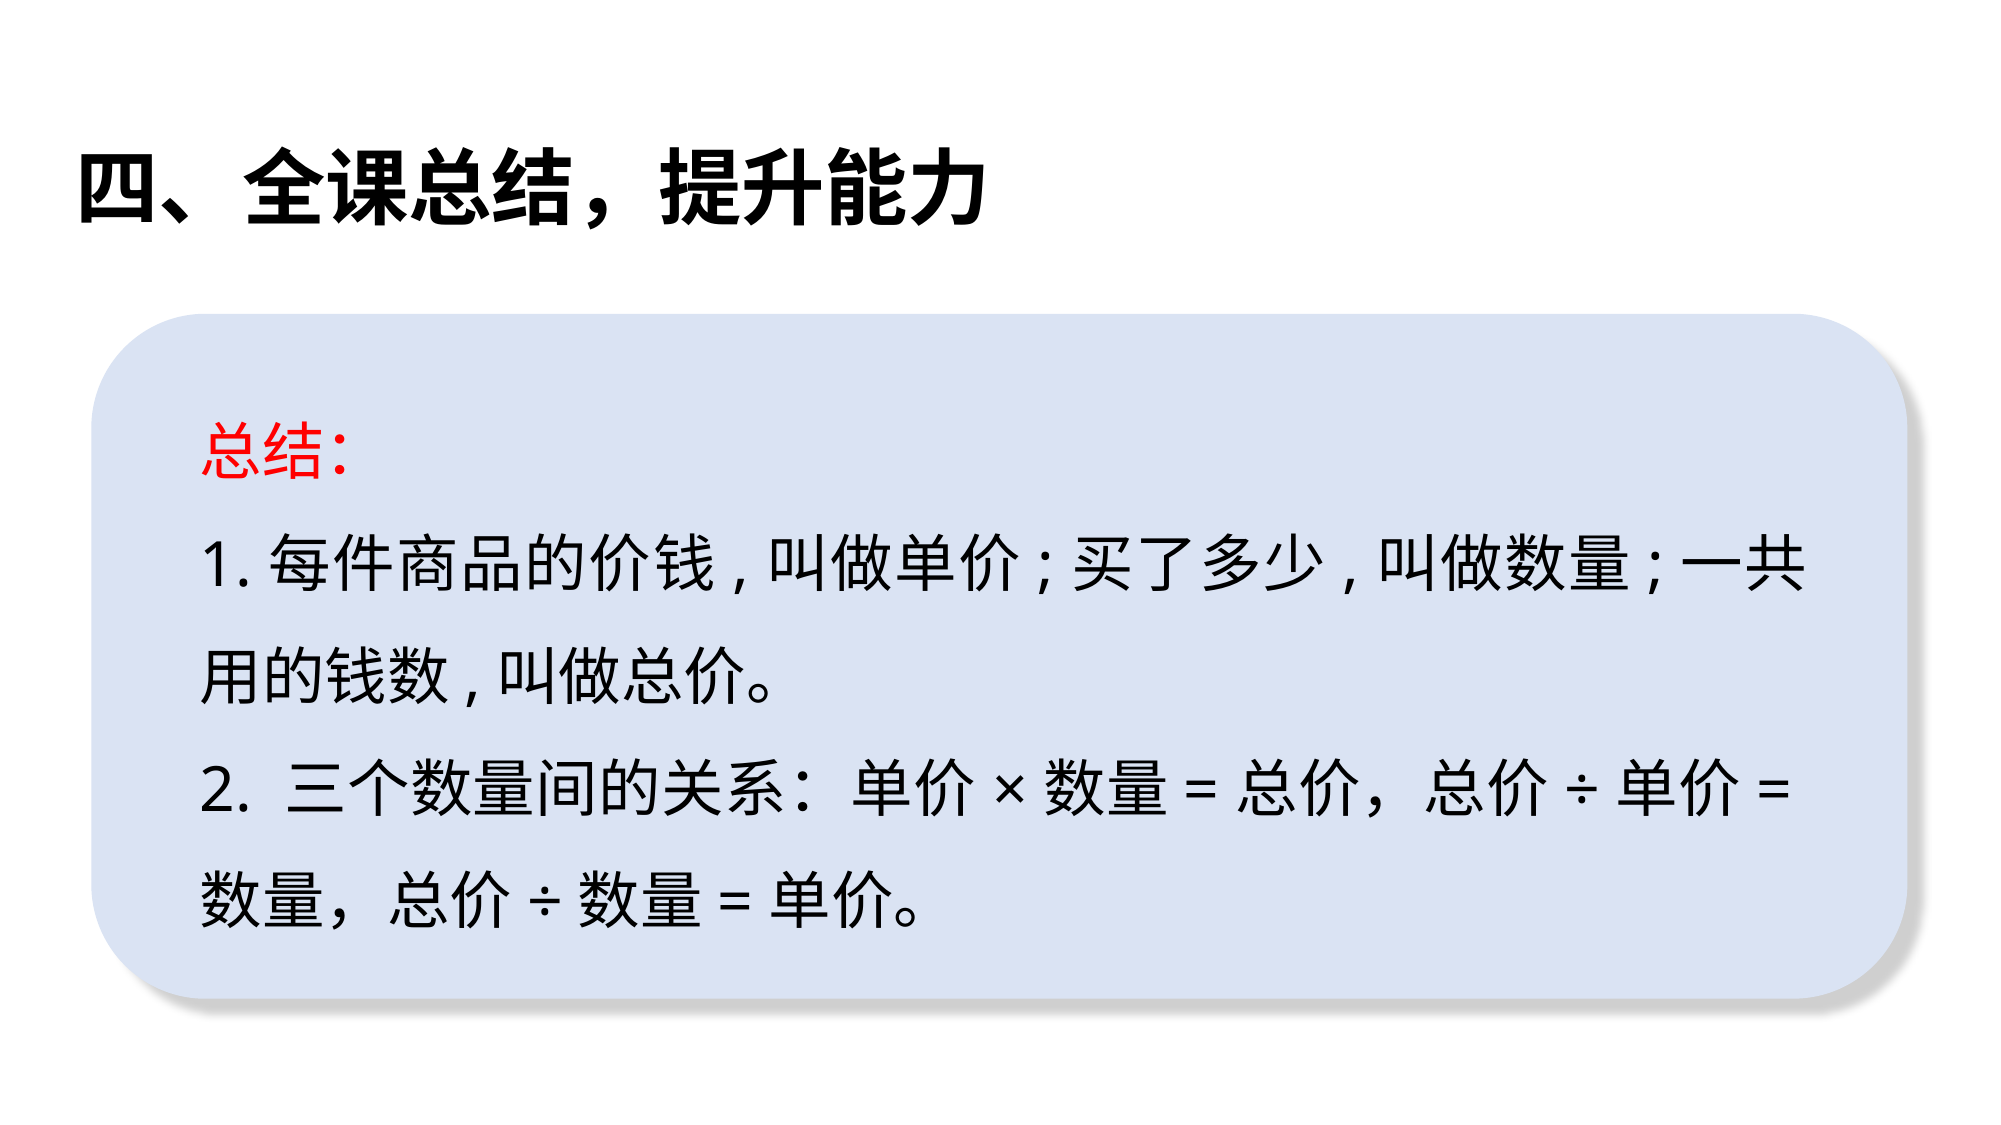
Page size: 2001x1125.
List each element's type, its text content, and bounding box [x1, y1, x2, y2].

title 四、全课总结，提升能力 [60, 115, 1067, 256]
text_box [90, 312, 1909, 1000]
text_box 总结： 1.每件商品的价钱,叫做单价;买了多少,叫做数量;一共用的钱数,叫做总价。 2. 三个数量间的关系：单价×数量=总价，总价÷单价=数量，总价÷数量=单价。 [184, 382, 1822, 944]
